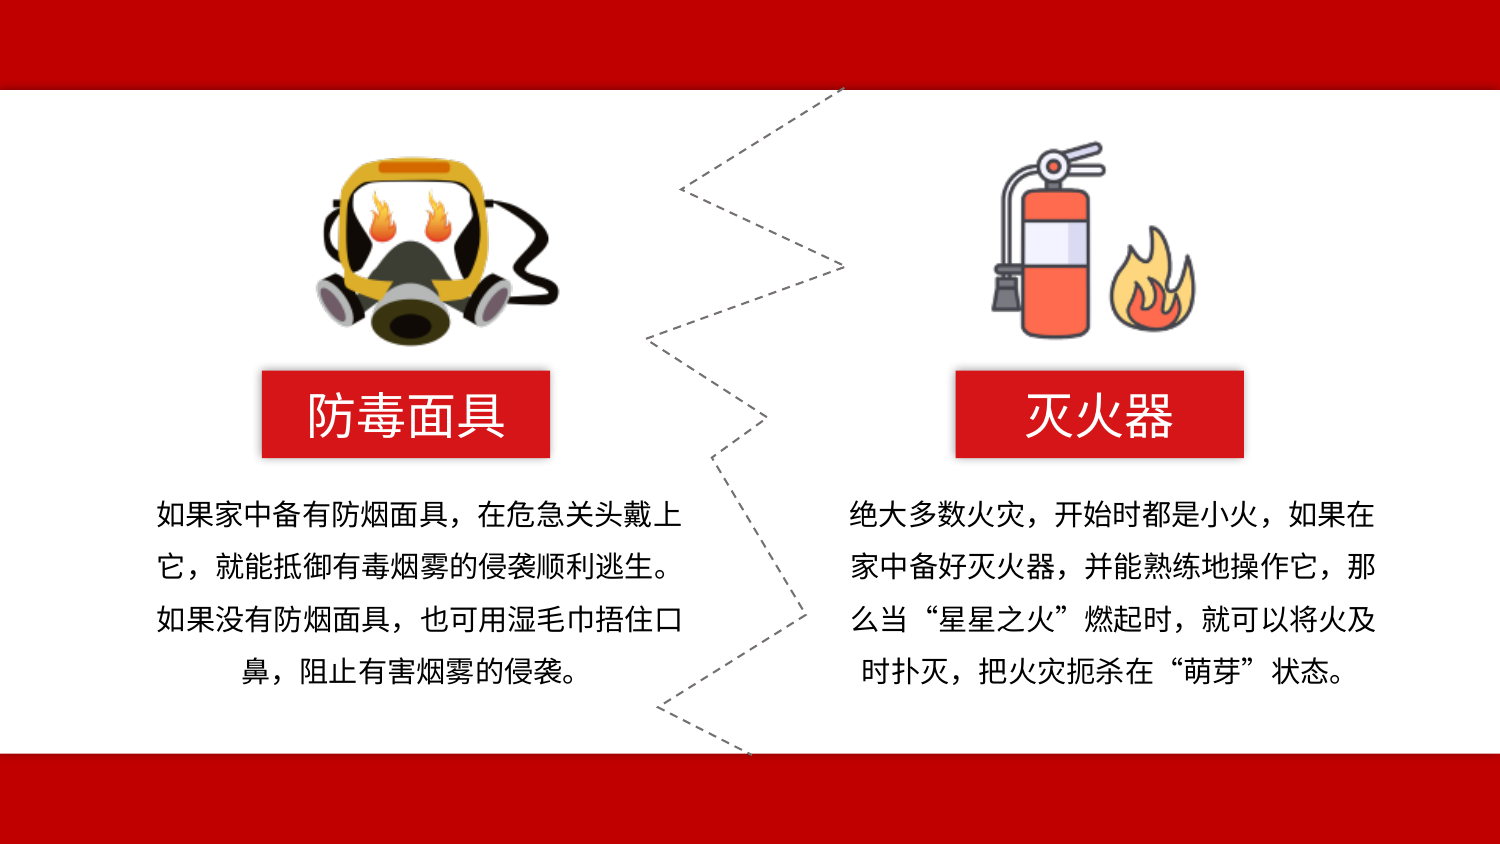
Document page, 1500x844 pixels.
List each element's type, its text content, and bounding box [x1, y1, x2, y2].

text_box [753, 89, 1500, 755]
text_box 绝大多数火灾，开始时都是小火，如果在家中备好灭火器，并能熟练地操作它，那么当“星星之火”燃起时，就可以将火及时扑灭，把火灾扼杀在“萌芽”状态。 [806, 472, 1394, 694]
picture [984, 135, 1215, 356]
text_box 如果家中备有防烟面具，在危急关头戴上它，就能抵御有毒烟雾的侵袭顺利逃生。如果没有防烟面具，也可用湿毛巾捂住口鼻，阻止有害烟雾的侵袭。 [112, 472, 700, 694]
text_box [0, 89, 838, 755]
text_box 灭火器 [955, 370, 1245, 459]
text_box [645, 86, 846, 756]
picture [307, 121, 569, 383]
text_box 防毒面具 [261, 370, 551, 459]
